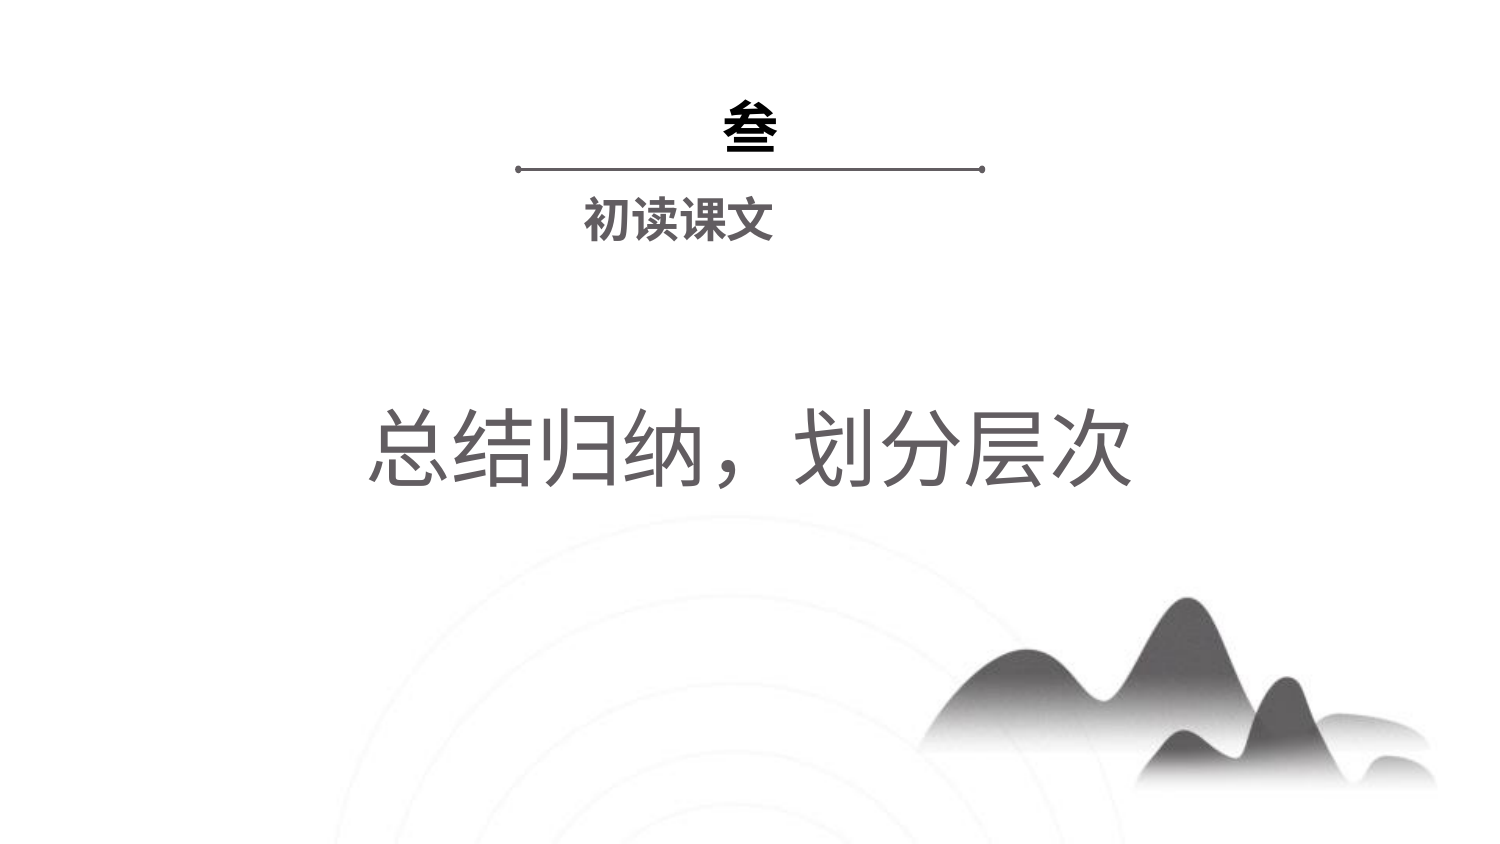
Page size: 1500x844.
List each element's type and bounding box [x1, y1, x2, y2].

picture [0, 0, 1500, 844]
text_box [516, 166, 985, 173]
